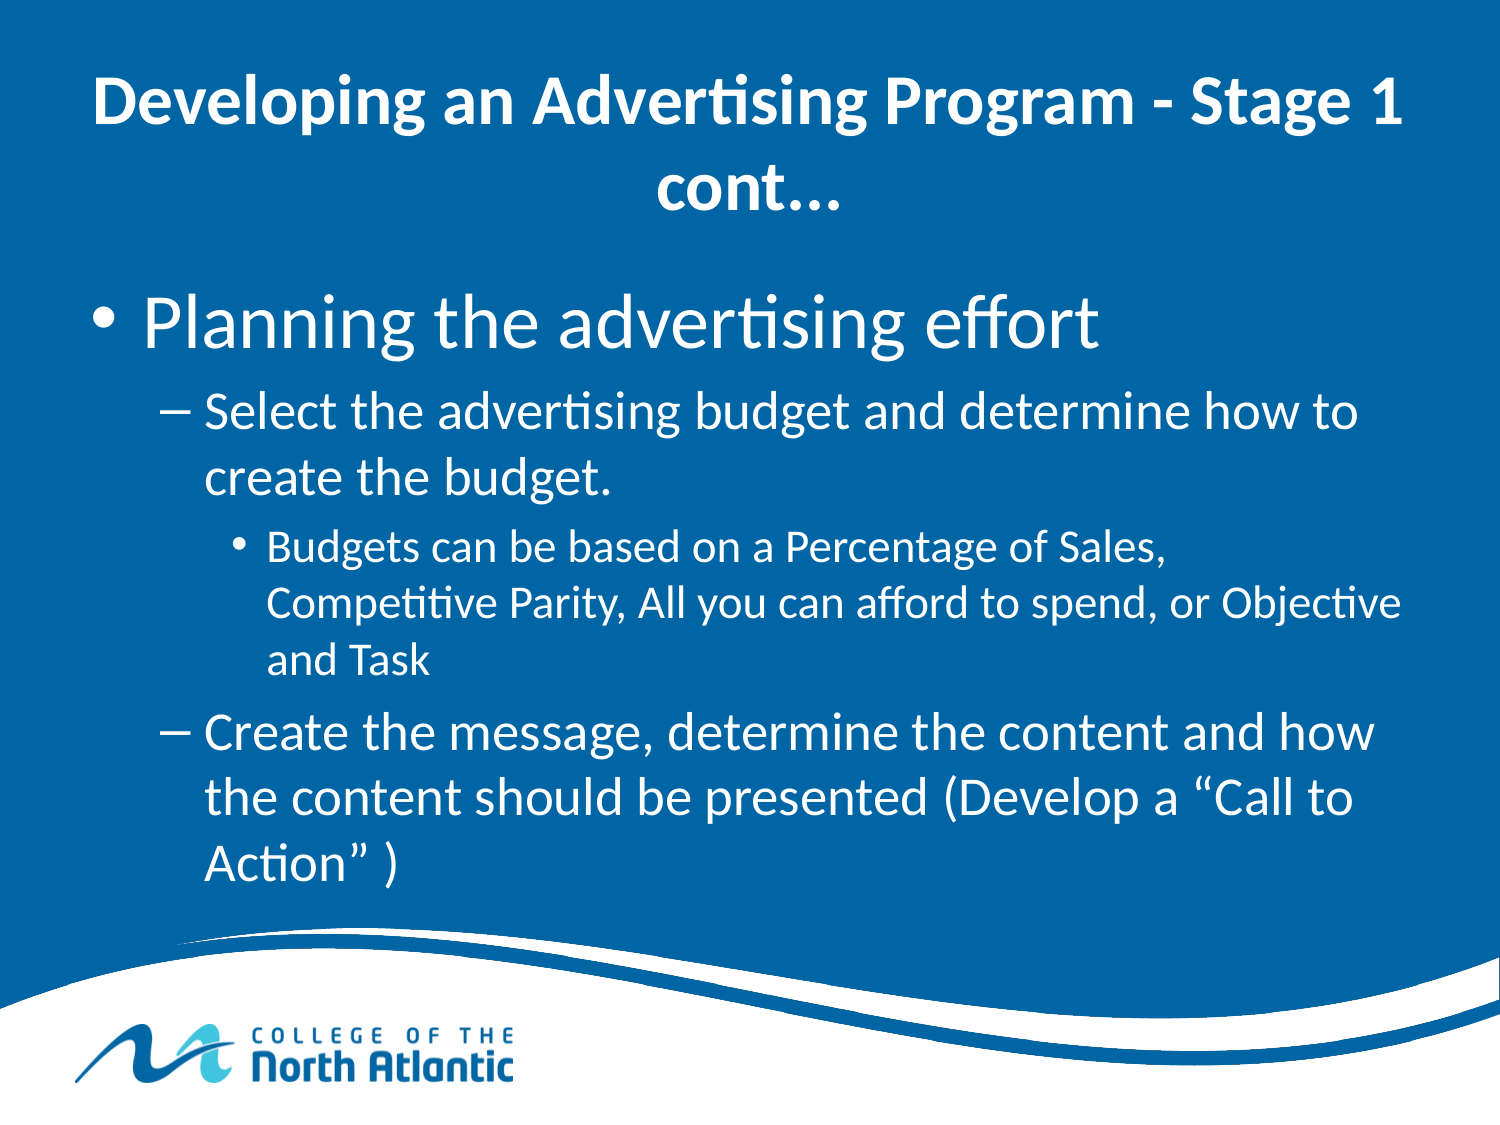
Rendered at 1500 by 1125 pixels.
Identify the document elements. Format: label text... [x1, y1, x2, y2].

title Developing an Advertising Program - Stage 1 cont... [75, 45, 1425, 233]
picture [0, 928, 1500, 1125]
list Planning the advertising effort Select the advertising budget and determine how to create the budget. Budgets can be based on a Percentage of Sales, Competitive Parity, All you can afford to spend, or Objective and Task Create the message, determine the content and how the content should be presented (Develop a “Call to Action” ) [75, 262, 1425, 900]
